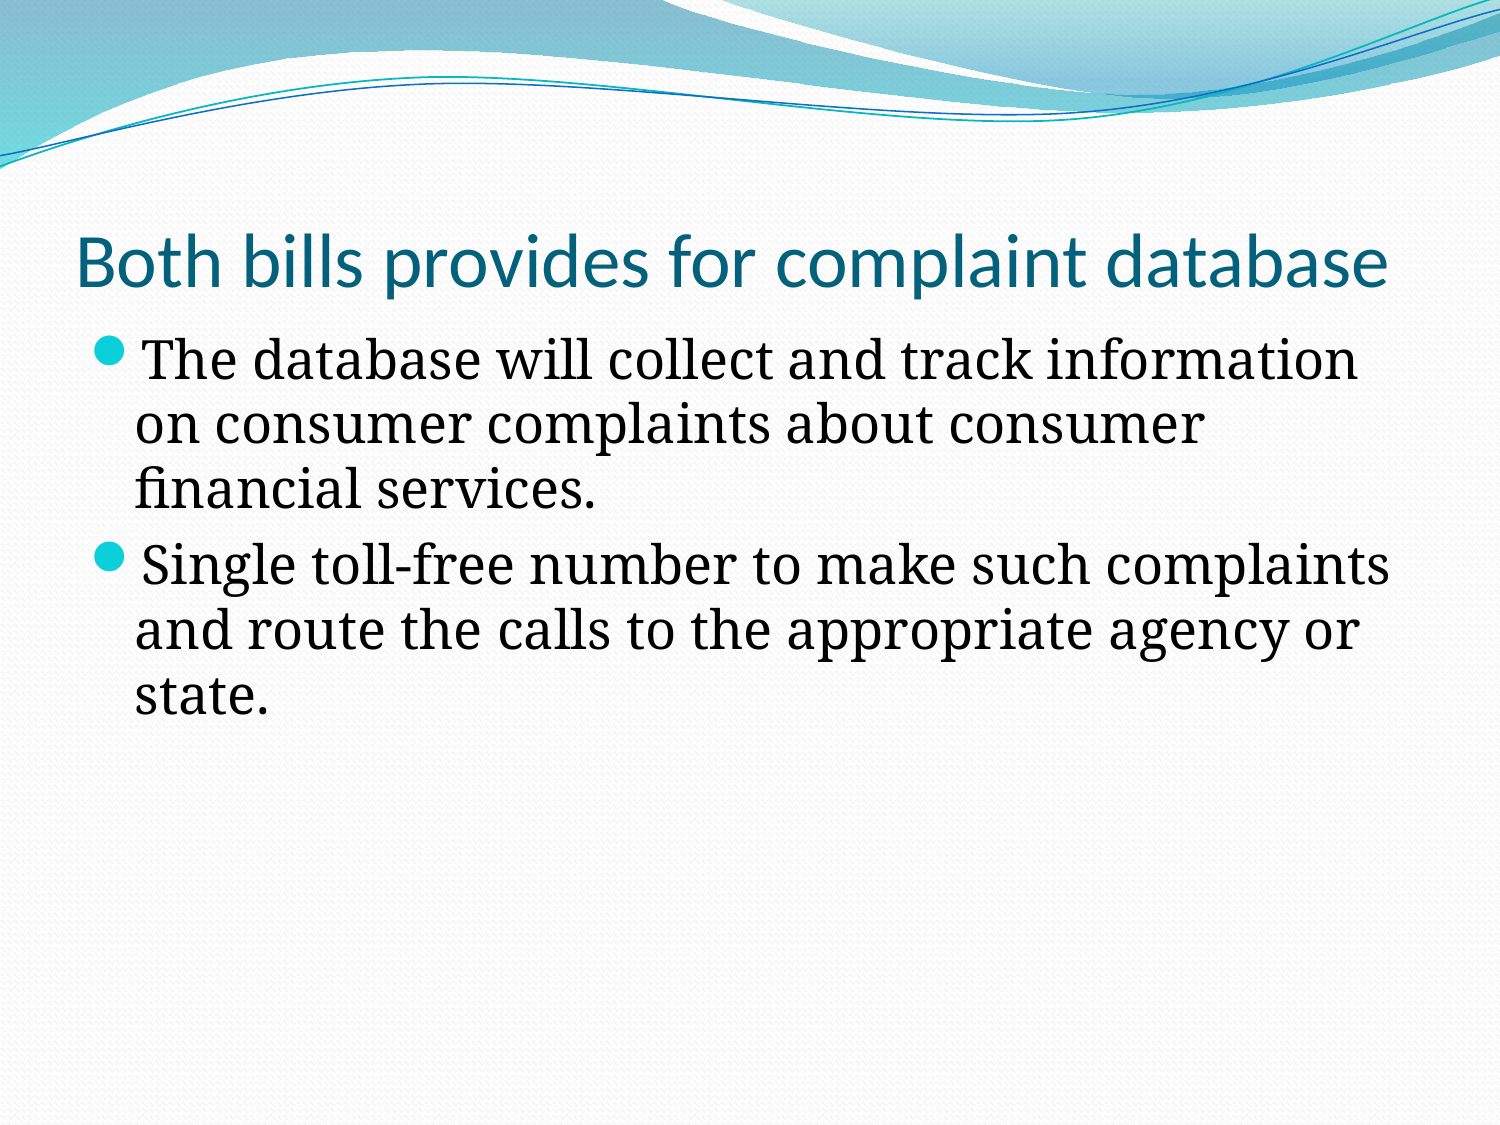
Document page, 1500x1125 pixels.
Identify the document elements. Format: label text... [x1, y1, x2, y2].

title Both bills provides for complaint database [74, 115, 1426, 304]
list The database will collect and track information on consumer complaints about consumer financial services. Single toll-free number to make such complaints and route the calls to the appropriate agency or state. [74, 317, 1426, 1038]
